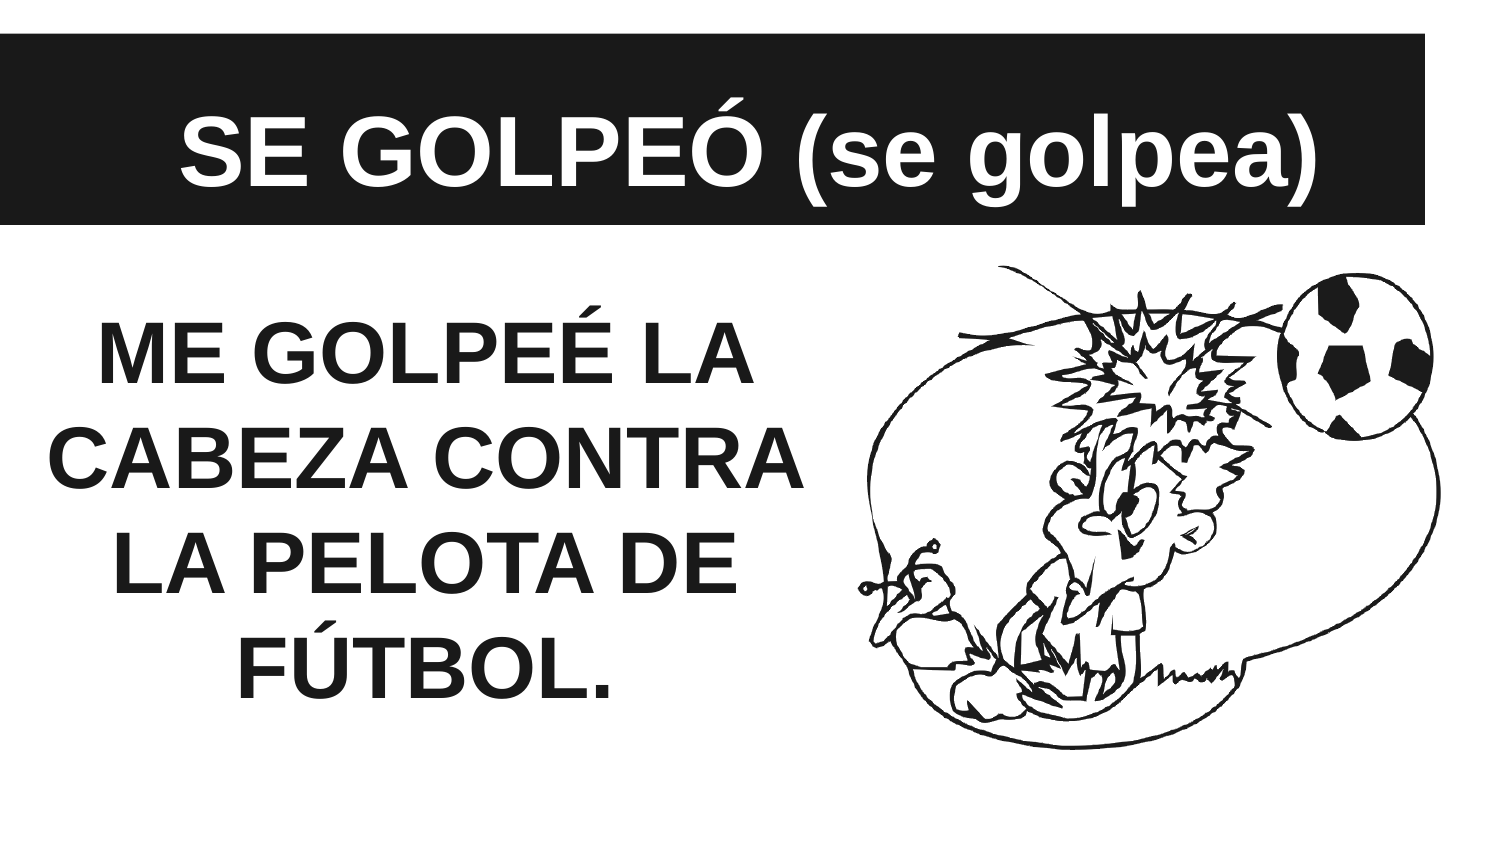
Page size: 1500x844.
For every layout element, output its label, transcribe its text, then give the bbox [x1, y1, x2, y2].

title SE GOLPEÓ (se golpea) [75, 33, 1425, 221]
list ME GOLPEÉ LA CABEZA CONTRA LA PELOTA DE FÚTBOL. [13, 281, 838, 813]
picture [855, 231, 1454, 813]
